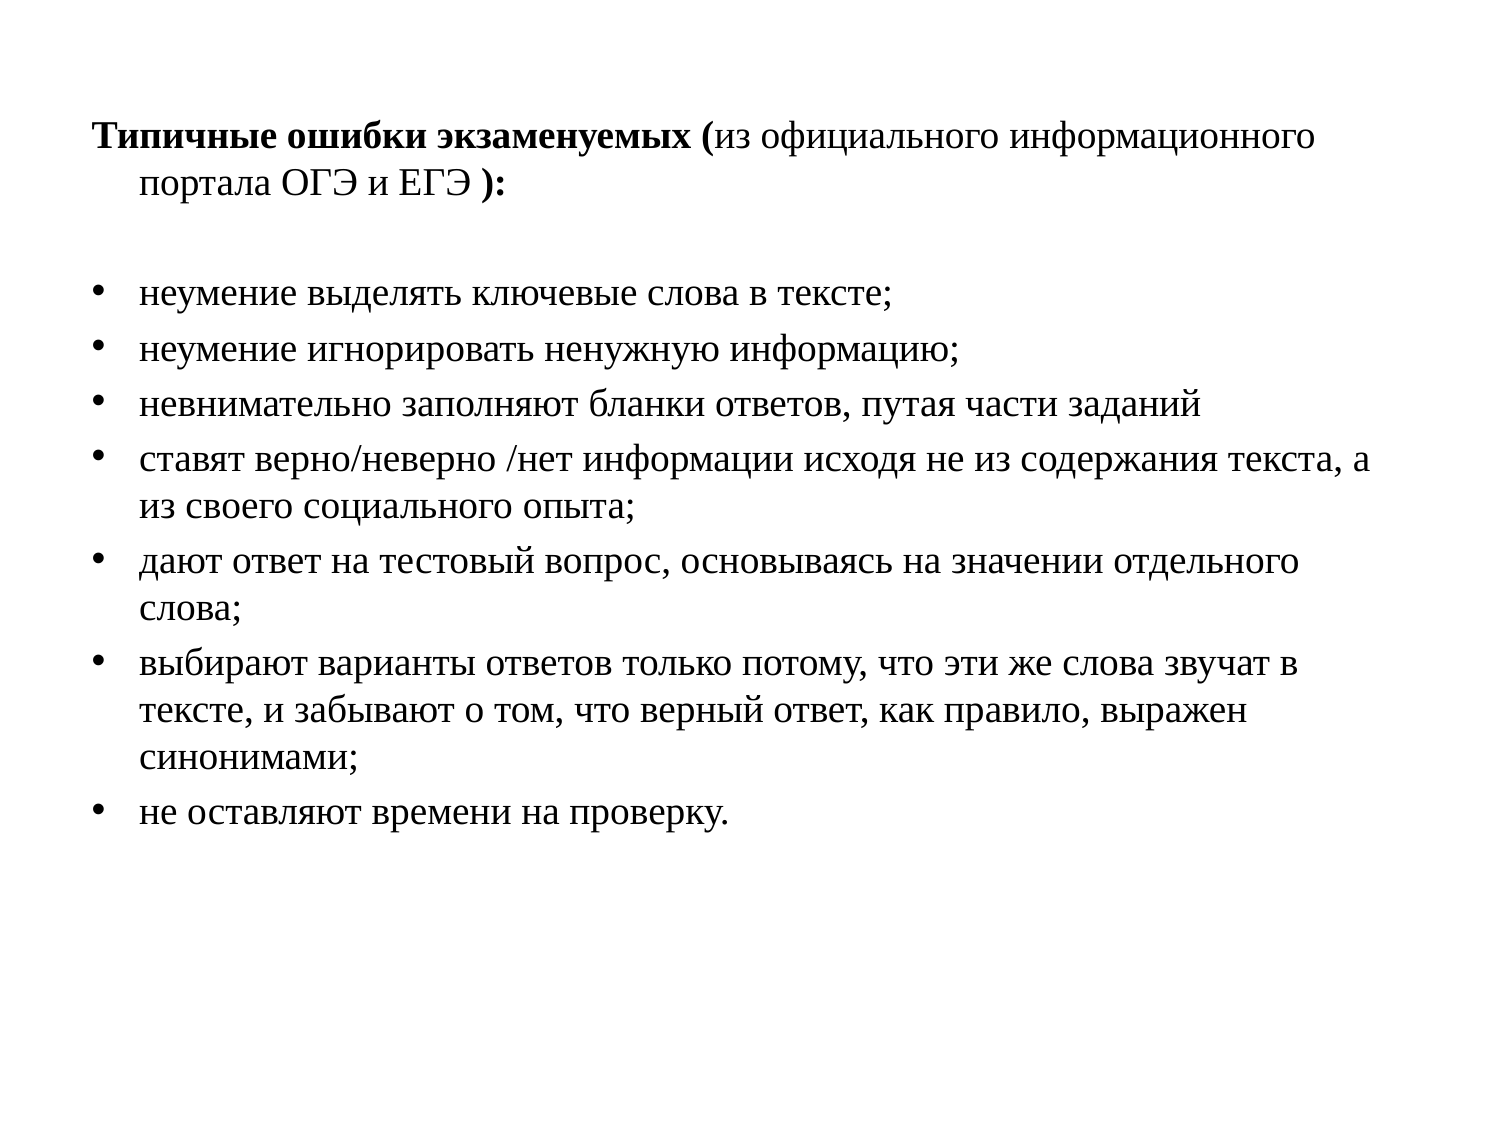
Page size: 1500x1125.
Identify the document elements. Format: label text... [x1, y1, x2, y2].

list Типичные ошибки экзаменуемых (из официального информационного портала ОГЭ и ЕГЭ ): неумение выделять ключевые слова в тексте; неумение игнорировать ненужную информацию; невнимательно заполняют бланки ответов, путая части заданий ставят верно/неверно /нет информации исходя не из содержания текста, а из своего социального опыта; дают ответ на тестовый вопрос, основываясь на значении отдельного слова; выбирают варианты ответов только потому, что эти же слова звучат в тексте, и забывают о том, что верный ответ, как правило, выражен синонимами; не оставляют времени на проверку. [76, 101, 1427, 845]
